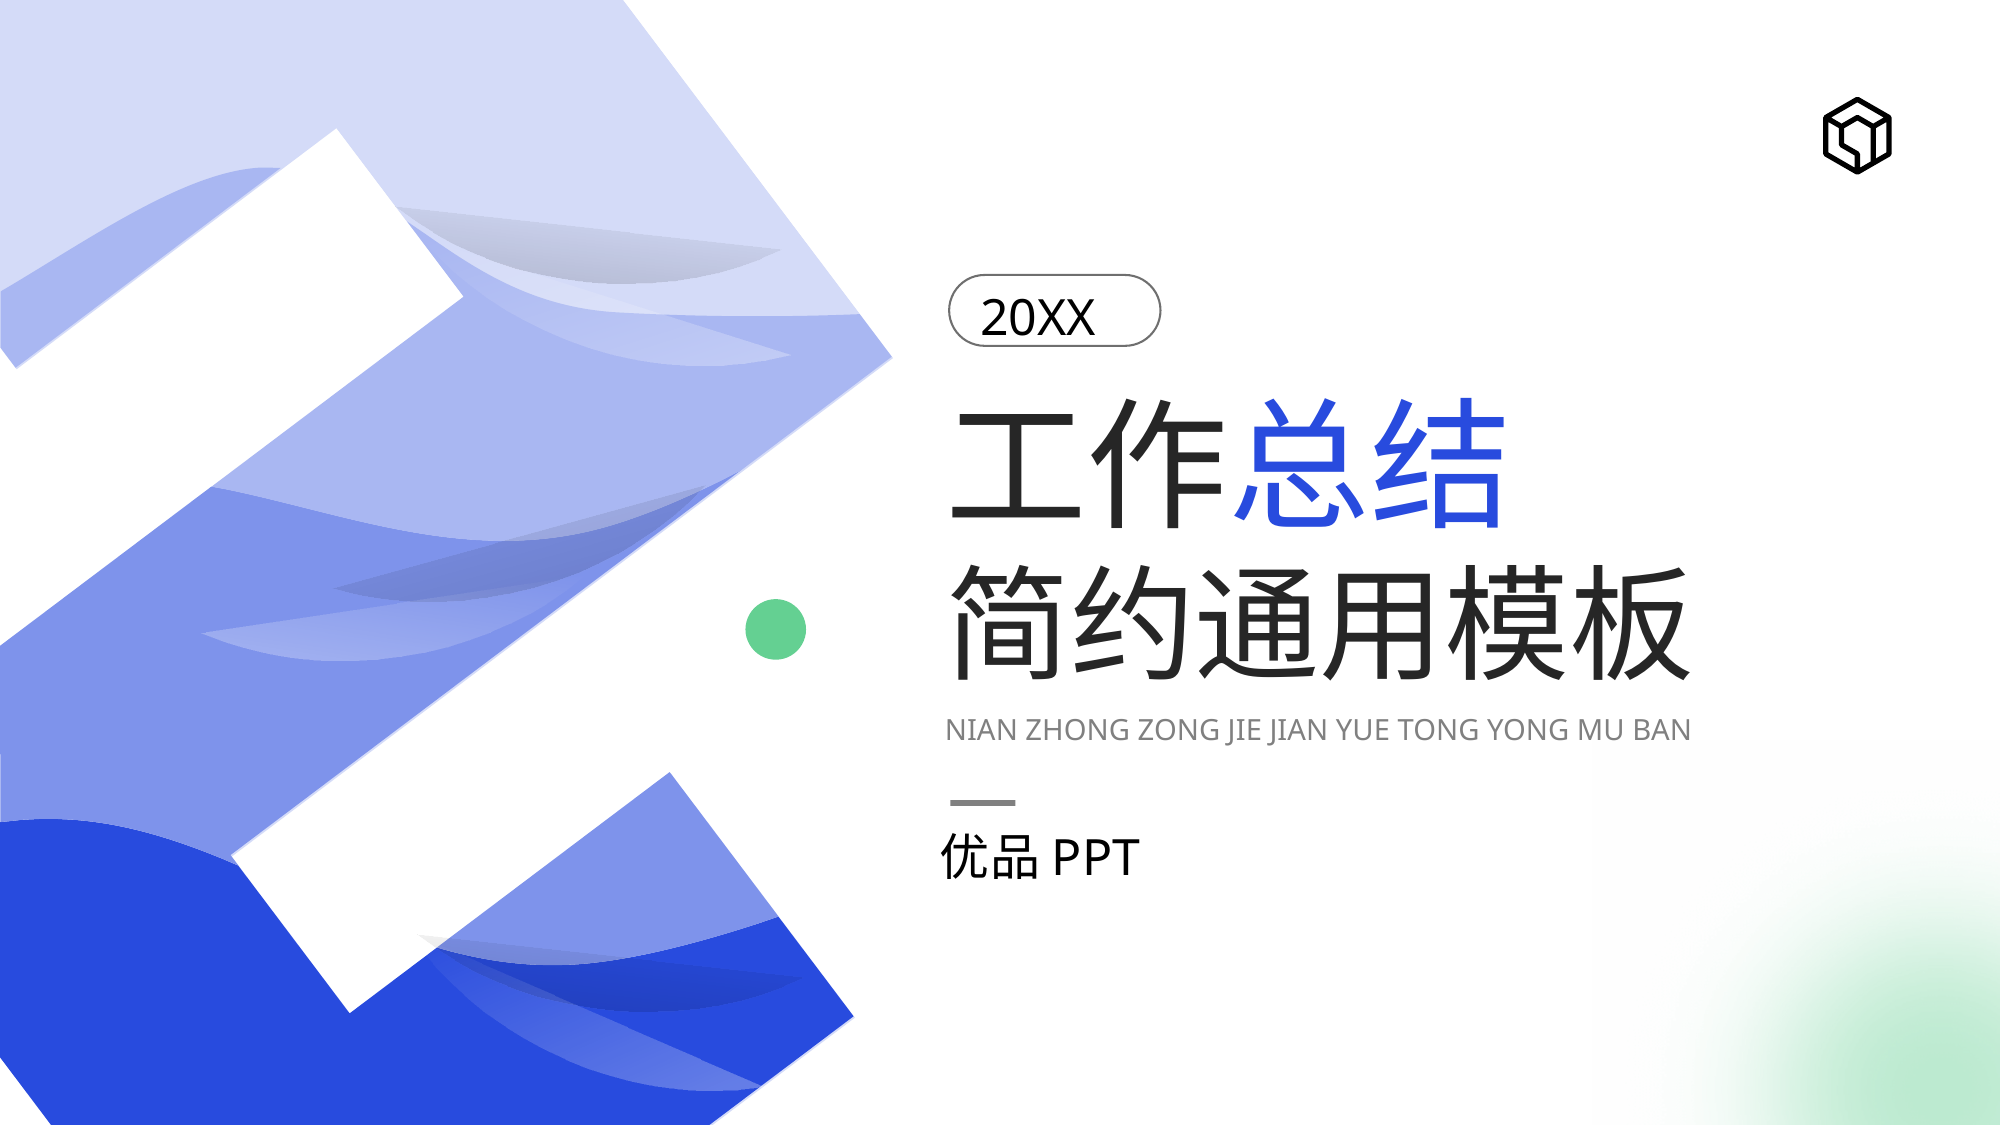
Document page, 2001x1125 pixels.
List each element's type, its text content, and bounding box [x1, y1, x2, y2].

text_box 优品PPT [925, 818, 1155, 894]
text_box [911, 0, 2000, 1125]
picture [1823, 96, 1892, 175]
text_box [1591, 740, 2000, 1125]
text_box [0, 0, 911, 1125]
text_box [949, 799, 1016, 807]
text_box 工作总结 简约通用模板 [930, 368, 1711, 693]
text_box NIAN ZHONG ZONG JIE JIAN YUE TONG YONG MU BAN [930, 693, 1715, 754]
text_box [949, 274, 1161, 354]
